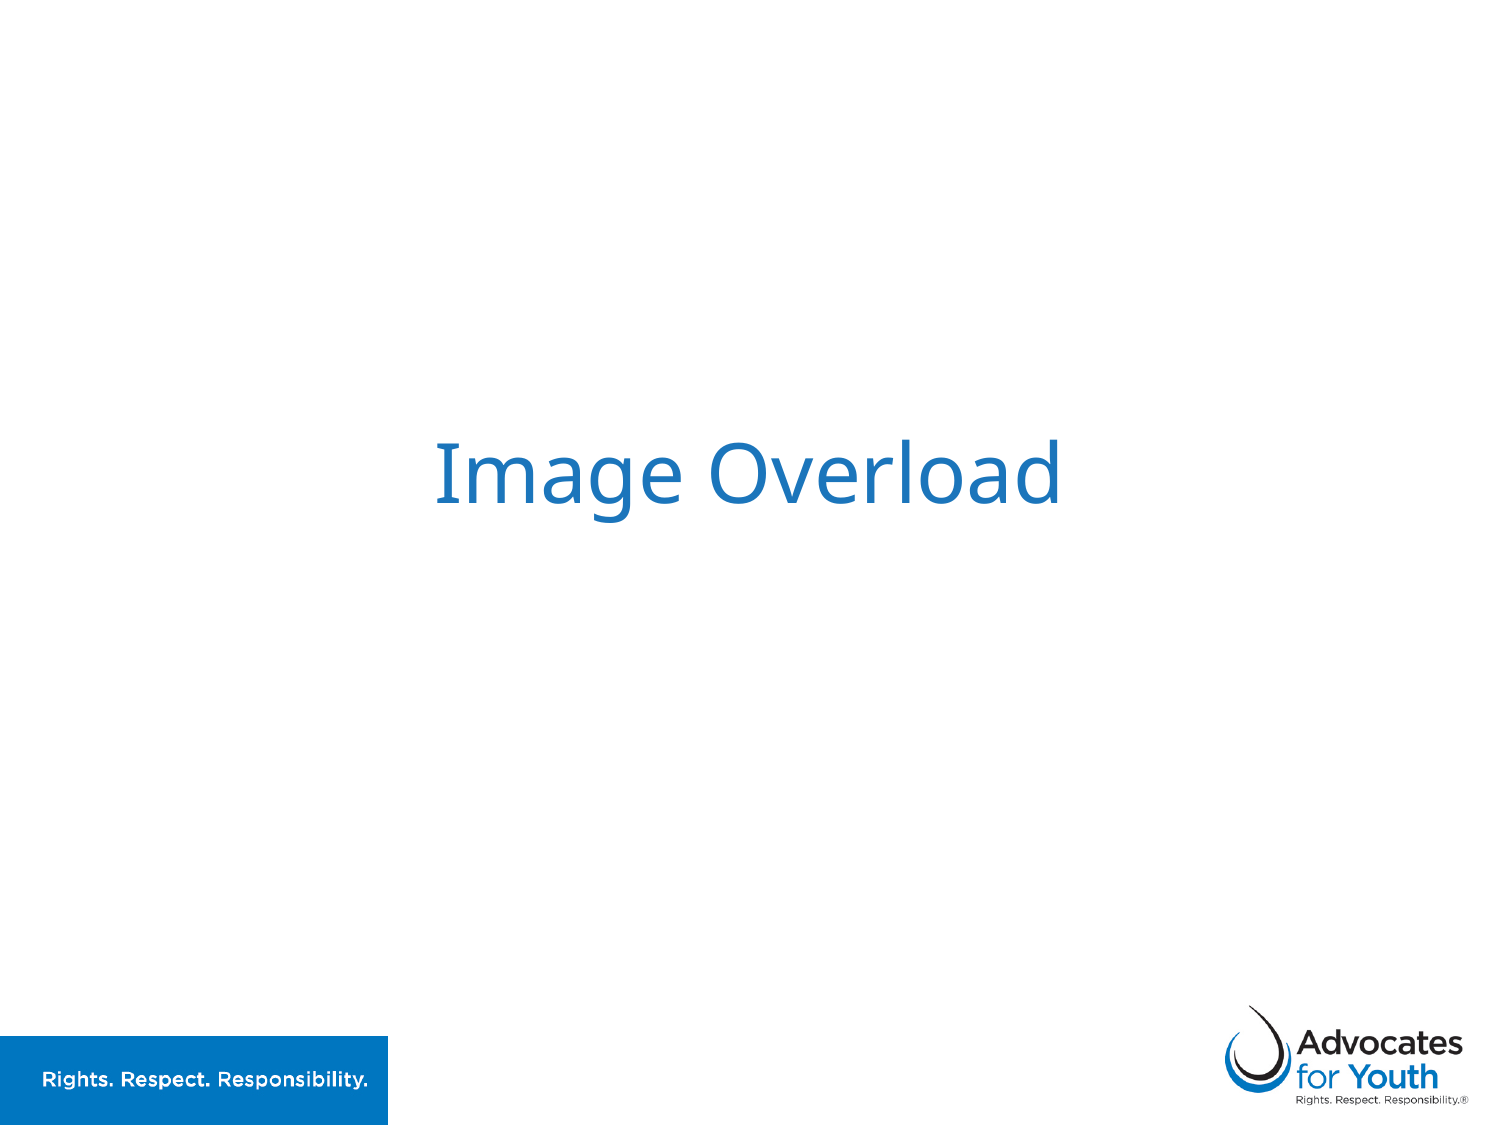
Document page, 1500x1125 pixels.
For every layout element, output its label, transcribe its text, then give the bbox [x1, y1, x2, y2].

title Image Overload [112, 349, 1388, 591]
picture [1199, 990, 1500, 1125]
picture [0, 1036, 388, 1125]
